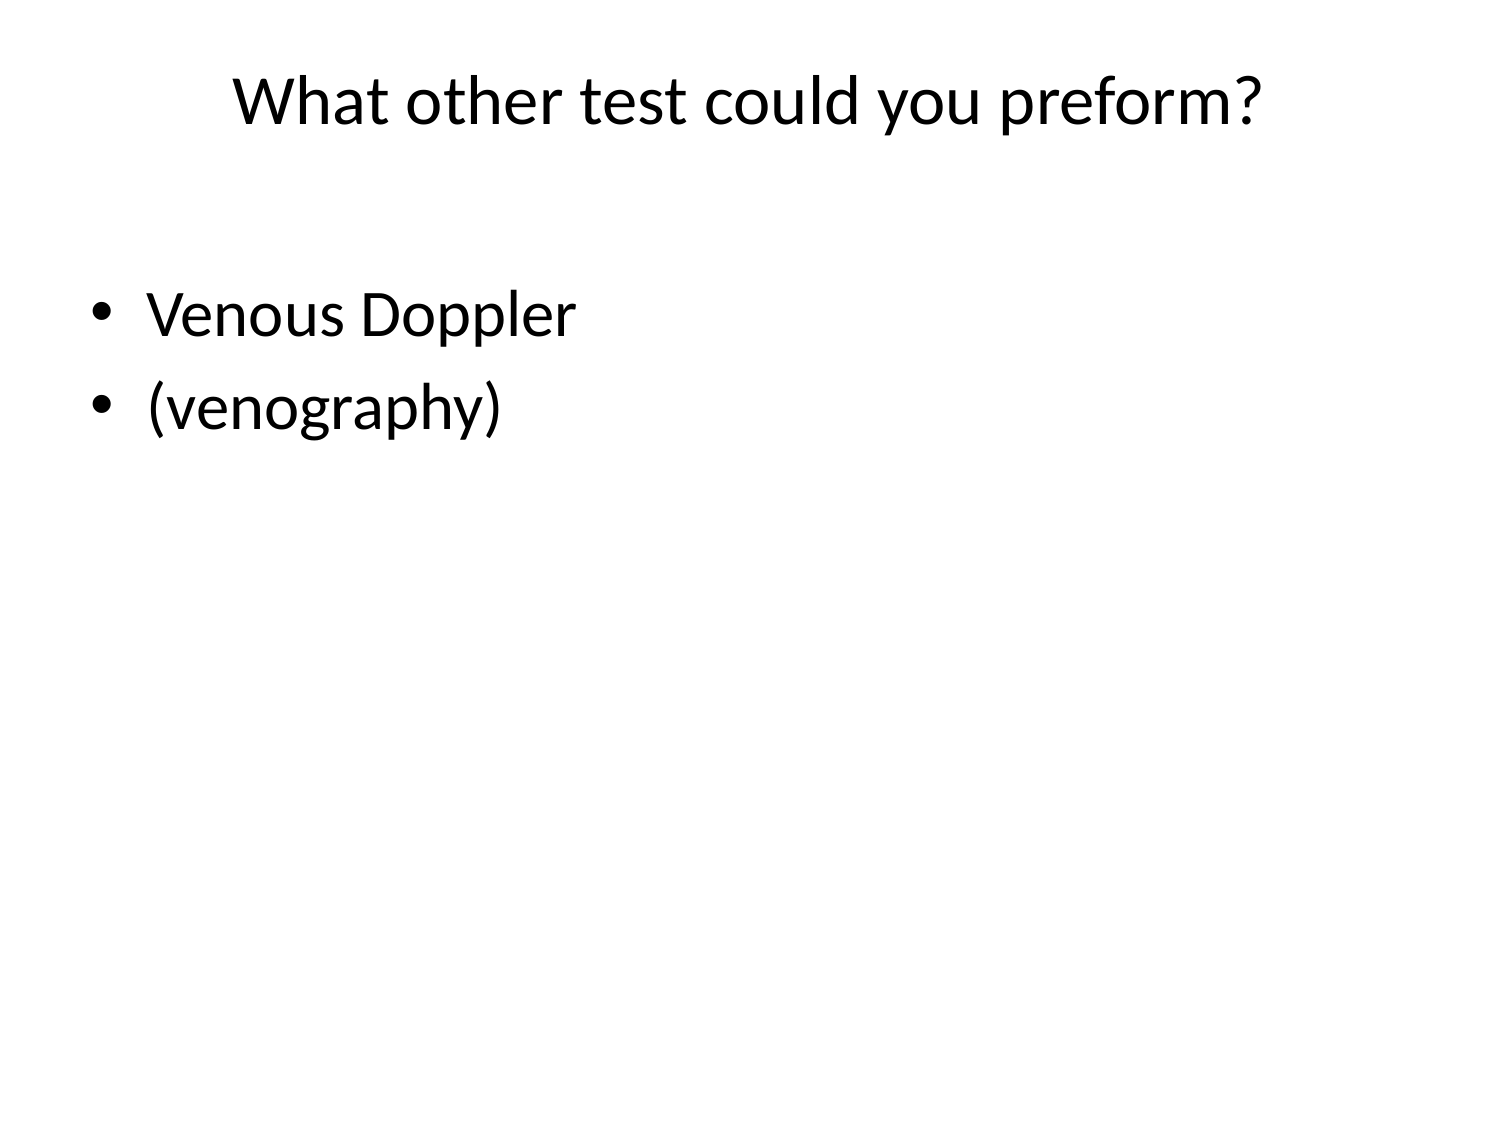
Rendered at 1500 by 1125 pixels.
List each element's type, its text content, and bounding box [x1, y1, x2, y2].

list Venous Doppler (venography) [75, 262, 1425, 1005]
title What other test could you preform? [75, 45, 1425, 233]
